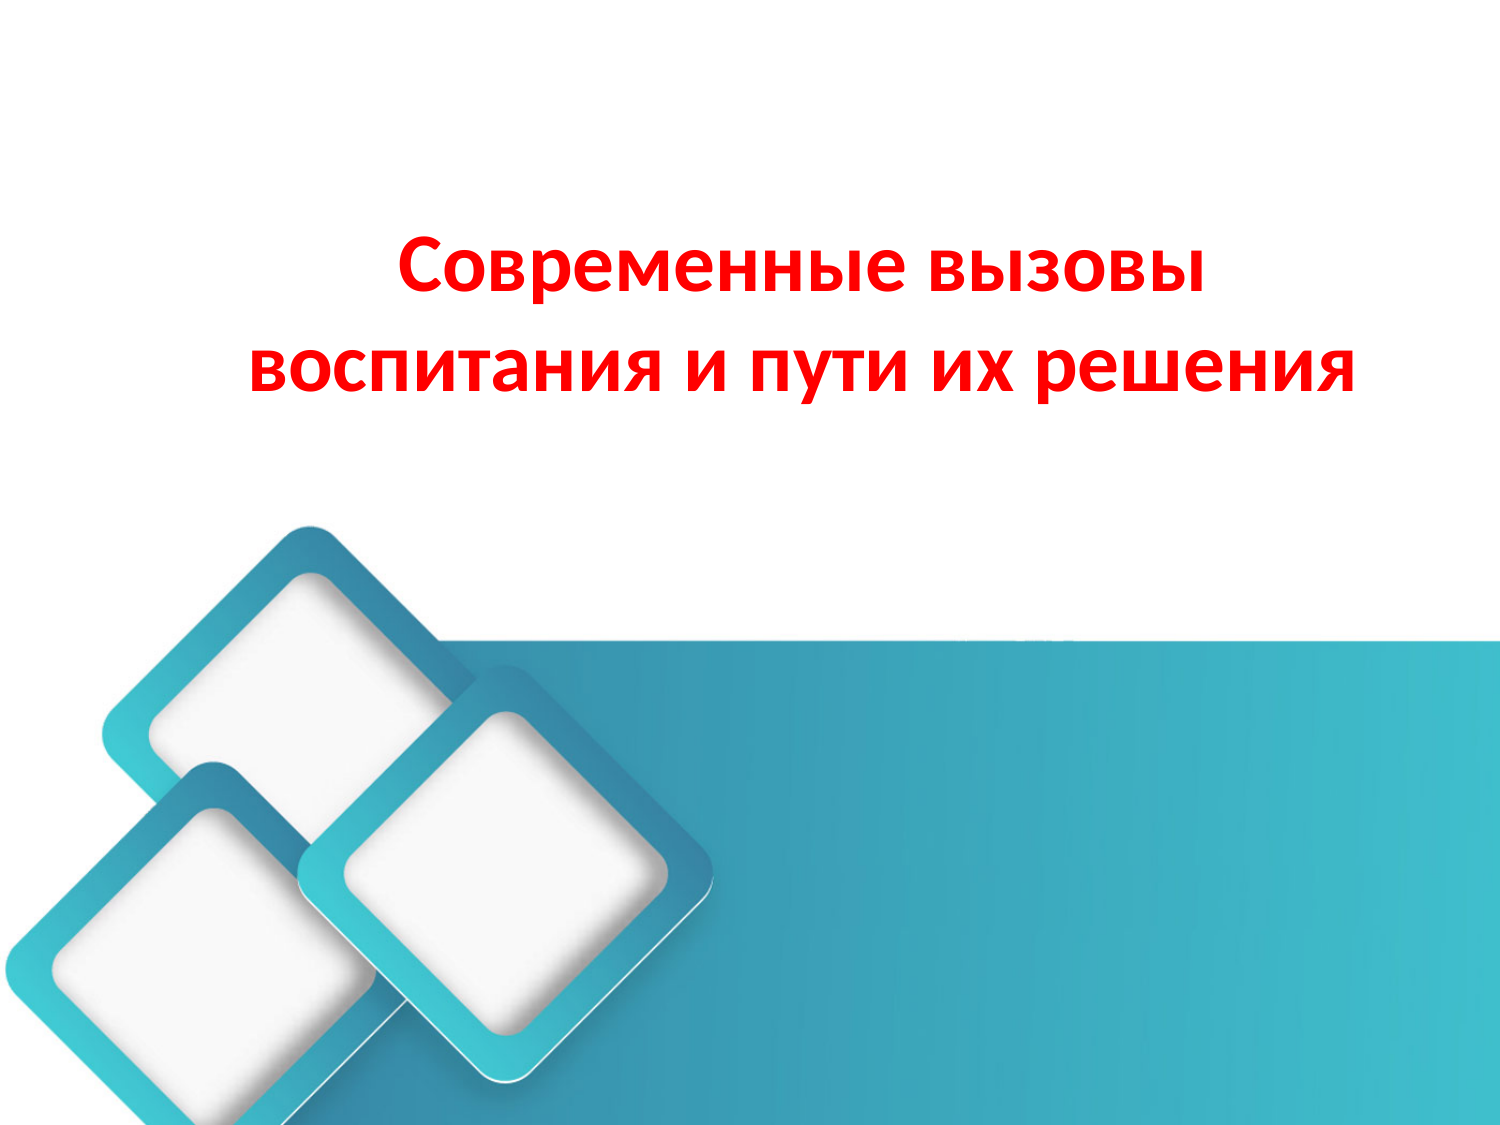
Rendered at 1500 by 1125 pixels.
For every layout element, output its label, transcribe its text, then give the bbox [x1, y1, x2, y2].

picture [0, 0, 1500, 1125]
title Современные вызовы воспитания и пути их решения [206, 113, 1400, 504]
